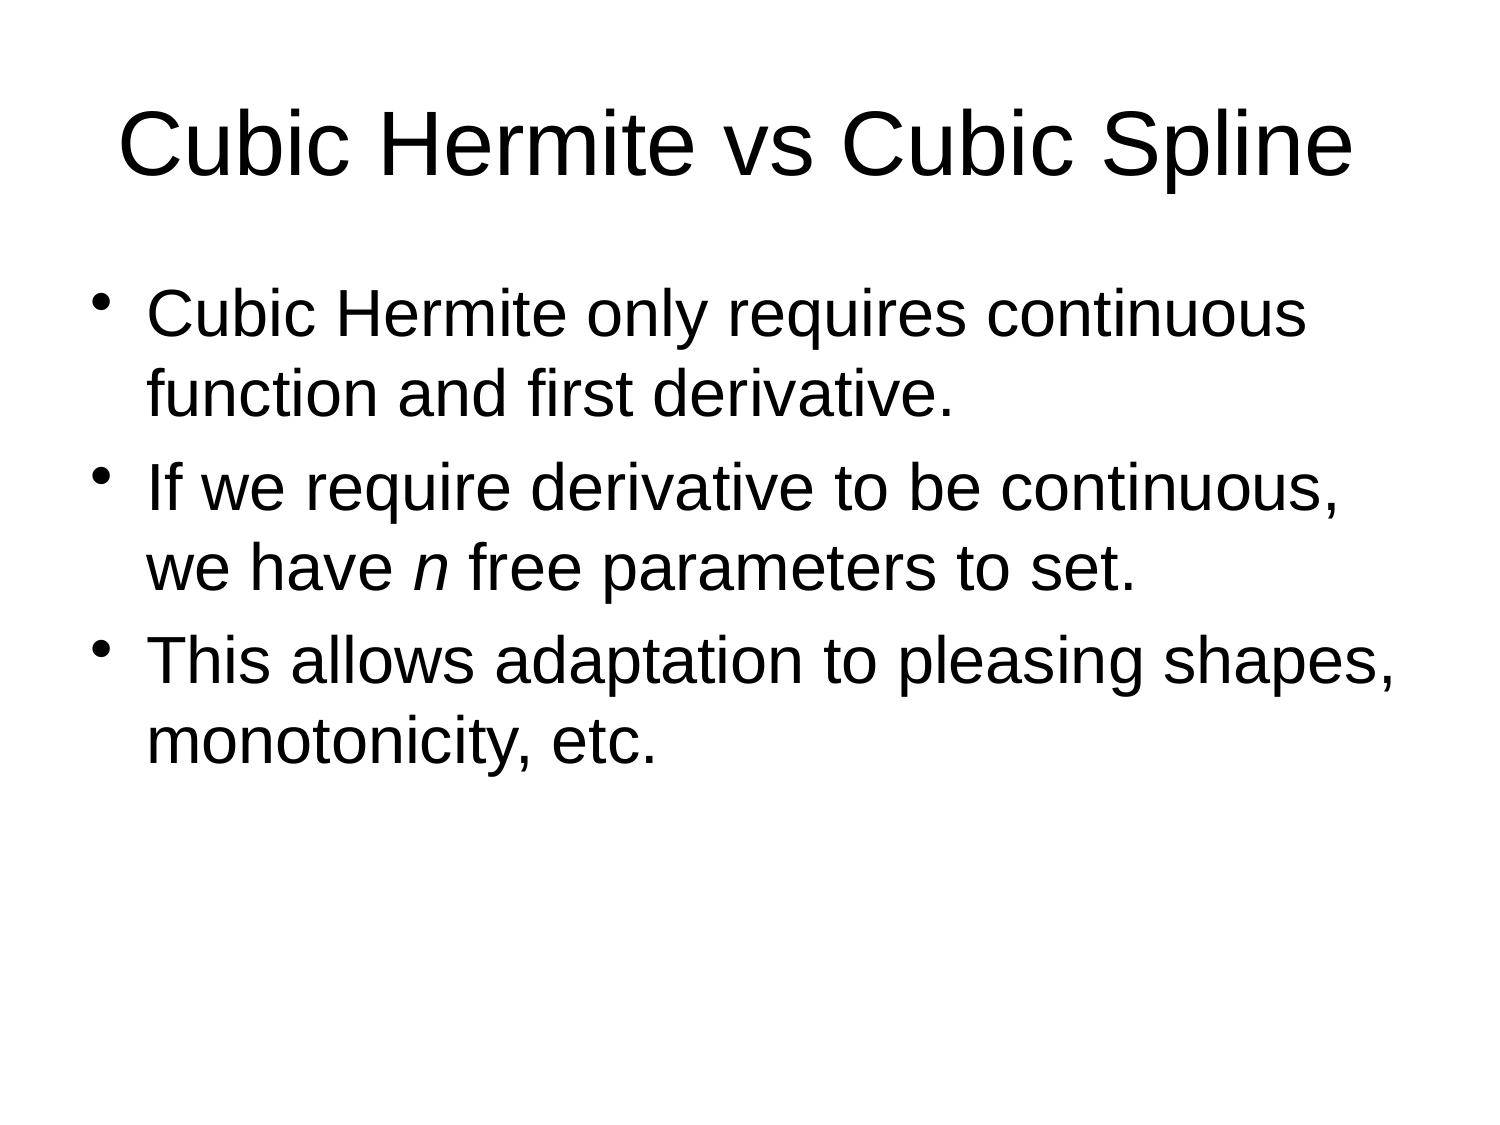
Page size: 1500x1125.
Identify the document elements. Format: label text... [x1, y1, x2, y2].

list Cubic Hermite only requires continuous function and first derivative. If we require derivative to be continuous, we have n free parameters to set. This allows adaptation to pleasing shapes, monotonicity, etc. [74, 262, 1426, 1006]
title Cubic Hermite vs Cubic Spline [74, 44, 1426, 233]
